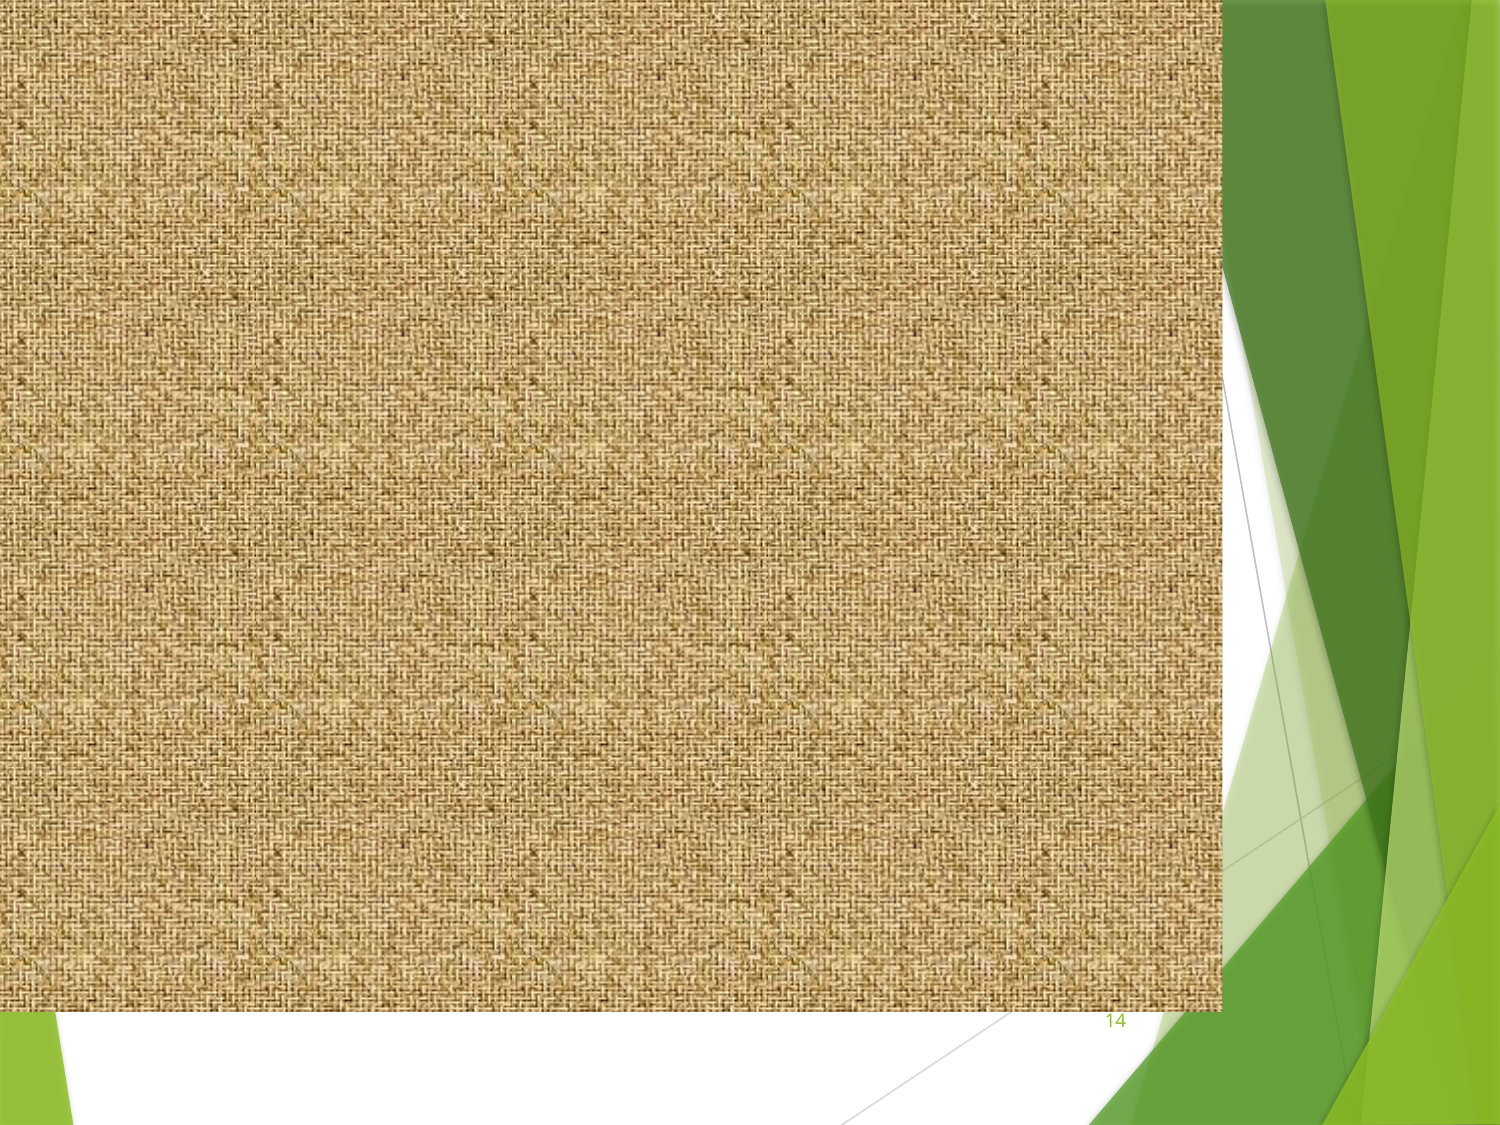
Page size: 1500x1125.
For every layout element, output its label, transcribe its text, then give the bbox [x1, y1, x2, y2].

slide_number 14 [1057, 991, 1142, 1051]
picture [0, 0, 1223, 1012]
